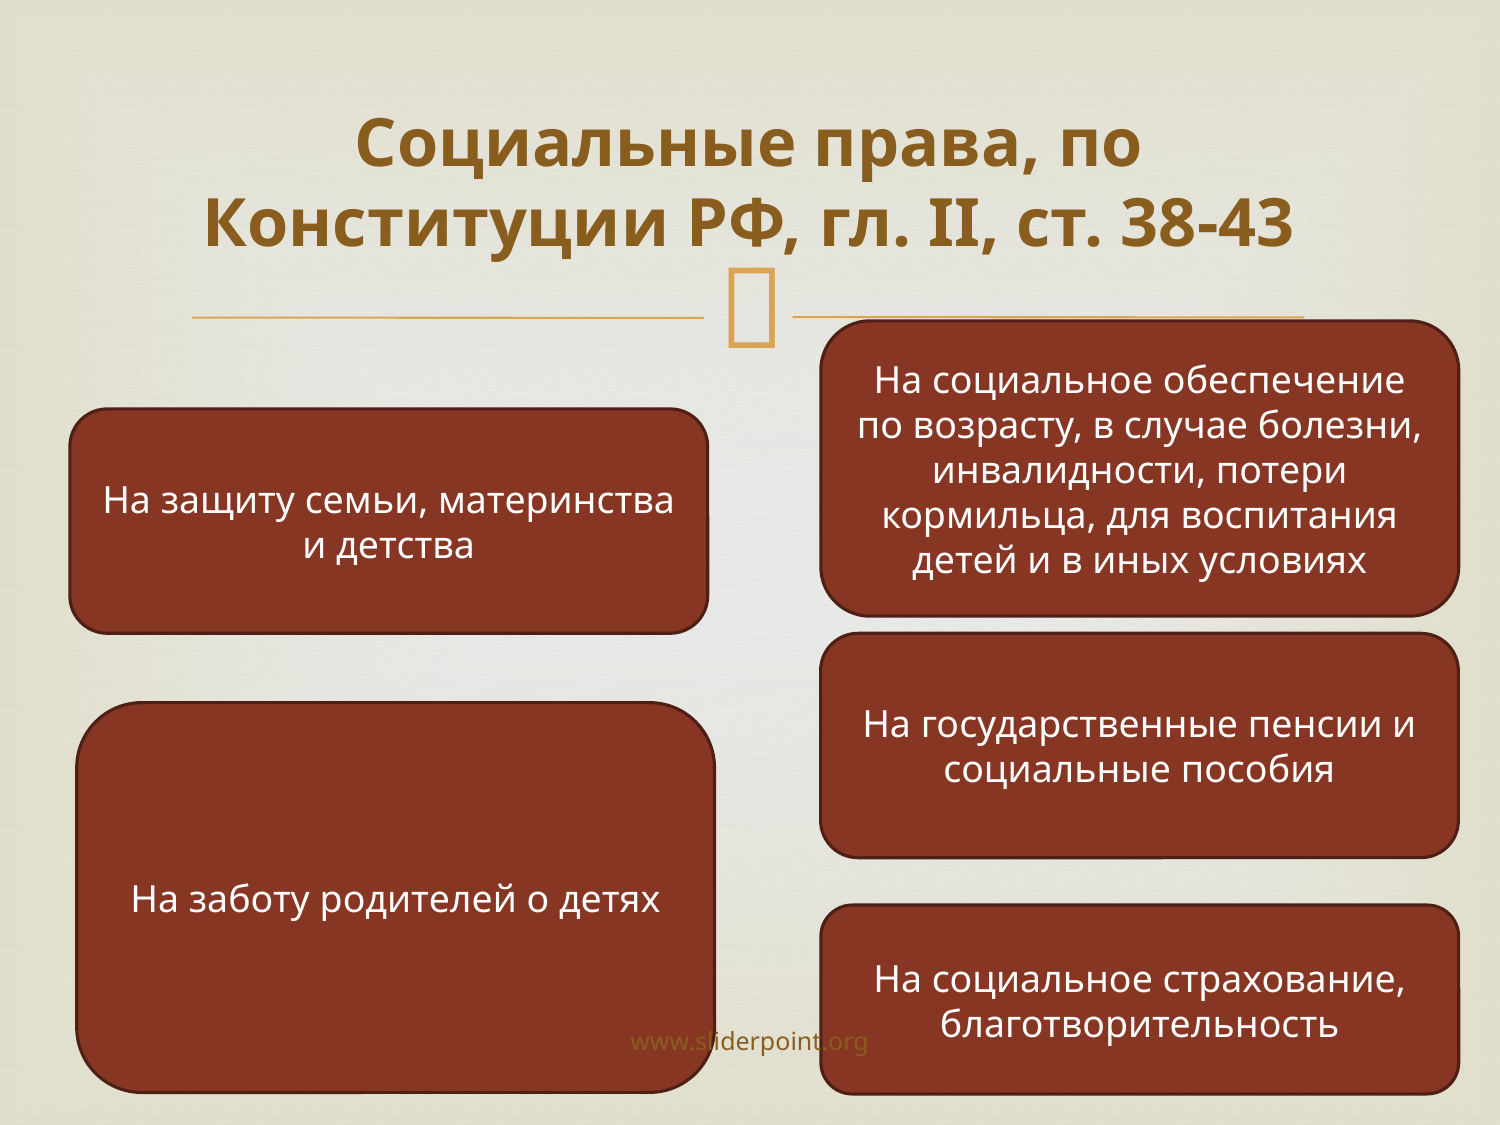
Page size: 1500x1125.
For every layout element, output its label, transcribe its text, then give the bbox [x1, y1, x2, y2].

text_box На социальное страхование, благотворительность [819, 903, 1461, 1096]
text_box На социальное обеспечение по возрасту, в случае болезни, инвалидности, потери кормильца, для воспитания детей и в иных условиях [819, 319, 1461, 618]
text_box На защиту семьи, материнства и детства [68, 407, 710, 635]
text_box На государственные пенсии и социальные пособия [819, 631, 1460, 860]
footer www.sliderpoint.org [512, 1010, 988, 1071]
title Социальные права, по Конституции РФ, гл. II, ст. 38-43 [112, 93, 1386, 267]
text_box На заботу родителей о детях [75, 701, 717, 1095]
